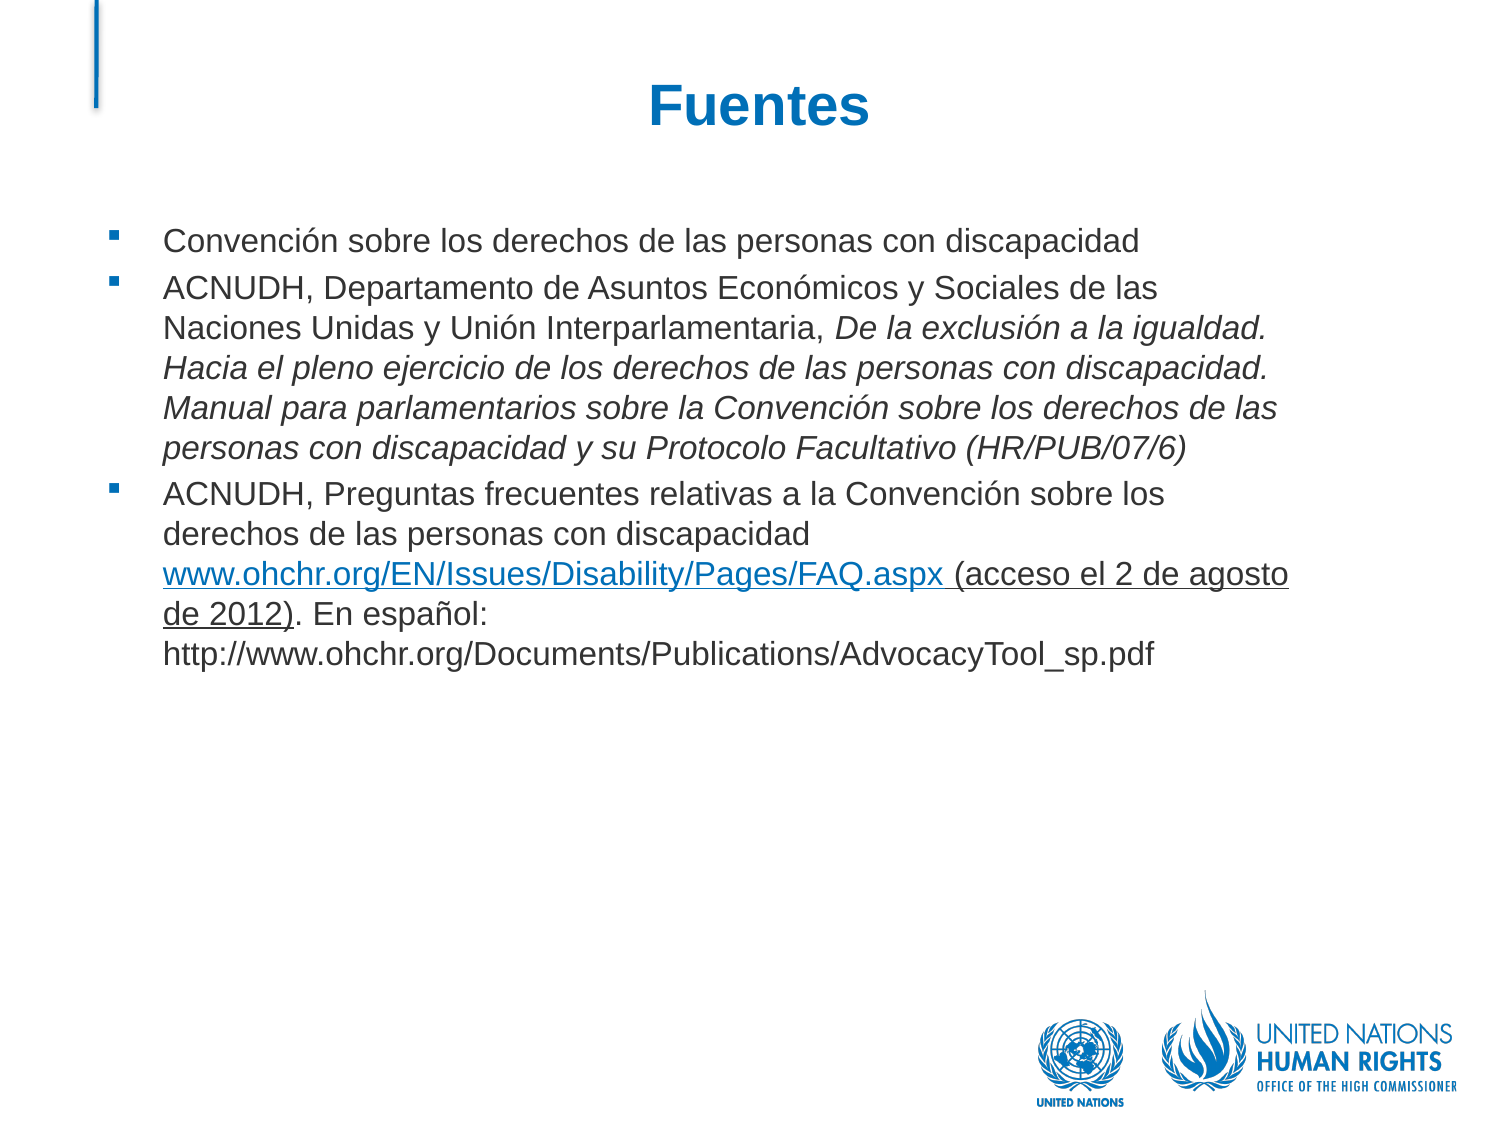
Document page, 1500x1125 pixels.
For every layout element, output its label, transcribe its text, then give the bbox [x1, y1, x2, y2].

list Convención sobre los derechos de las personas con discapacidad ACNUDH, Departamento de Asuntos Económicos y Sociales de las Naciones Unidas y Unión Interparlamentaria, De la exclusión a la igualdad. Hacia el pleno ejercicio de los derechos de las personas con discapacidad. Manual para parlamentarios sobre la Convención sobre los derechos de las personas con discapacidad y su Protocolo Facultativo (HR/PUB/07/6) ACNUDH, Preguntas frecuentes relativas a la Convención sobre los derechos de las personas con discapacidad www.ohchr.org/EN/Issues/Disability/Pages/FAQ.aspx (acceso el 2 de agosto de 2012). En español: http://www.ohchr.org/Documents/Publications/AdvocacyTool_sp.pdf [91, 212, 1319, 737]
picture [1037, 990, 1457, 1107]
title Fuentes [57, 59, 1463, 248]
